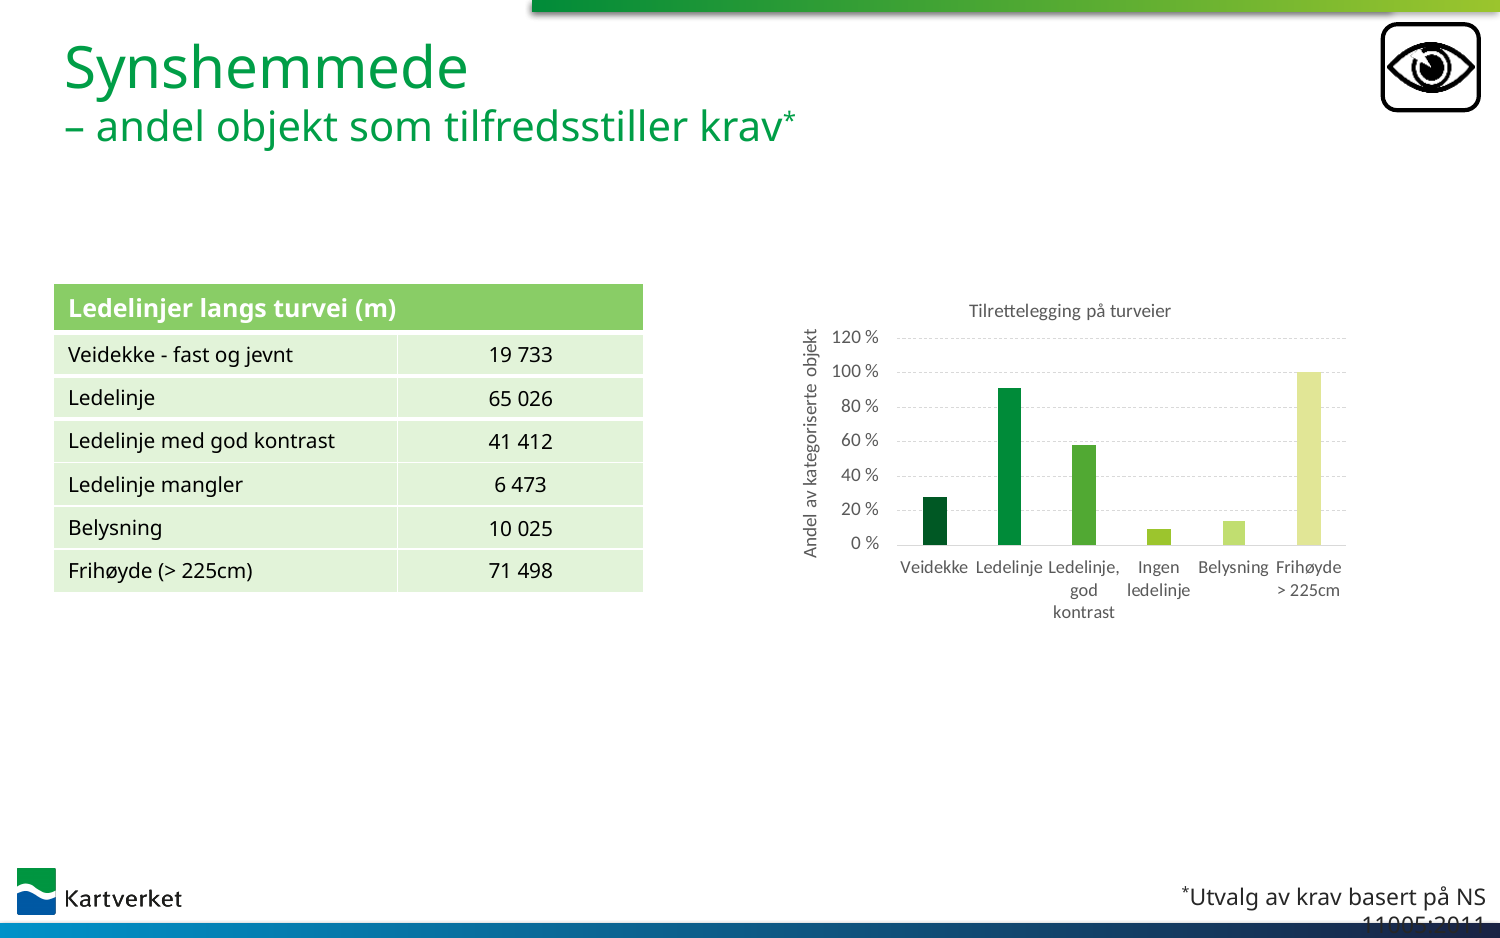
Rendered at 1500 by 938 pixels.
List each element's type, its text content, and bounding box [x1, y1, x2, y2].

table_cell 65 026 [398, 378, 643, 417]
table_cell Veidekke - fast og jevnt [54, 335, 397, 374]
table_cell 41 412 [398, 421, 643, 462]
table_cell 6 473 [398, 463, 643, 505]
table_header Ledelinjer langs turvei (m) [54, 284, 643, 330]
table_cell 19 733 [398, 335, 643, 374]
text_box Synshemmede – andel objekt som tilfredsstiller krav* [49, 24, 1431, 158]
table_cell 10 025 [398, 507, 643, 548]
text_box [1382, 24, 1480, 111]
table_cell 71 498 [398, 550, 643, 592]
table_cell Belysning [54, 507, 397, 548]
table_cell Frihøyde (> 225cm) [54, 550, 397, 592]
text_box *Utvalg av krav basert på NS 11005:2011 [1068, 873, 1500, 938]
table_cell Ledelinje mangler [54, 463, 397, 505]
picture [791, 291, 1349, 630]
table_cell Ledelinje med god kontrast [54, 421, 397, 462]
table_cell Ledelinje [54, 378, 397, 417]
